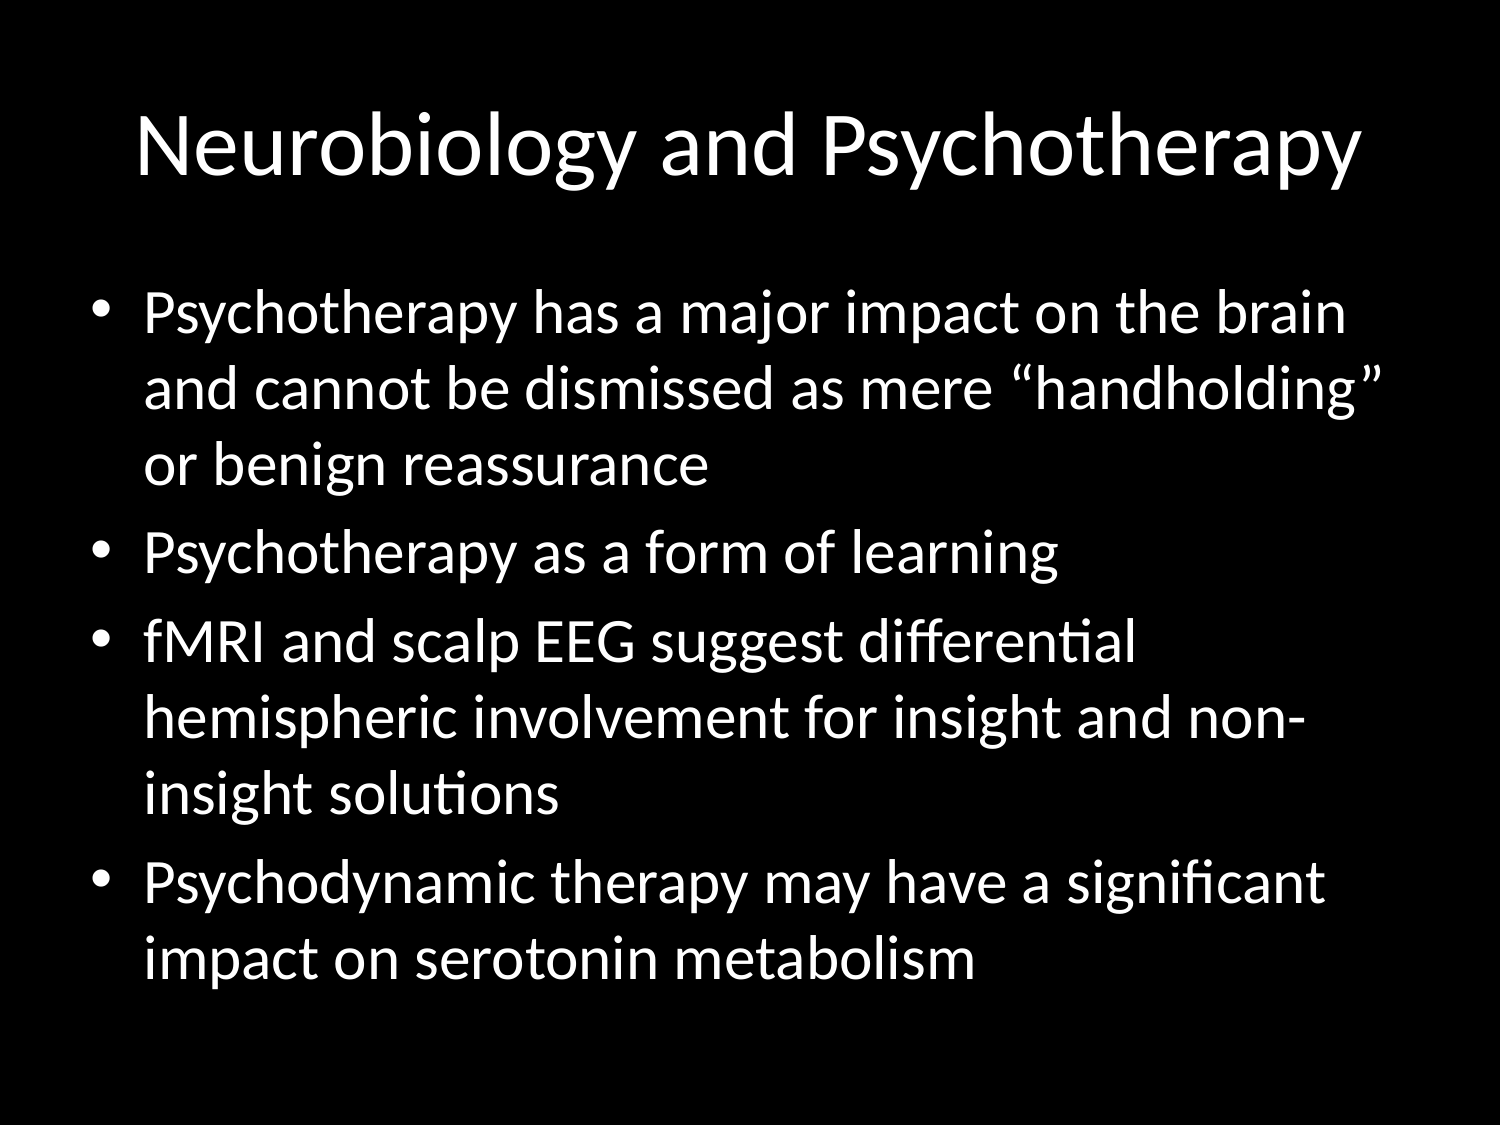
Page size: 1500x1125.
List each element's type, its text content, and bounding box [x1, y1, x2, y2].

title Neurobiology and Psychotherapy [75, 45, 1425, 233]
list Psychotherapy has a major impact on the brain and cannot be dismissed as mere “handholding” or benign reassurance Psychotherapy as a form of learning fMRI and scalp EEG suggest differential hemispheric involvement for insight and non-insight solutions Psychodynamic therapy may have a significant impact on serotonin metabolism [75, 262, 1425, 1005]
